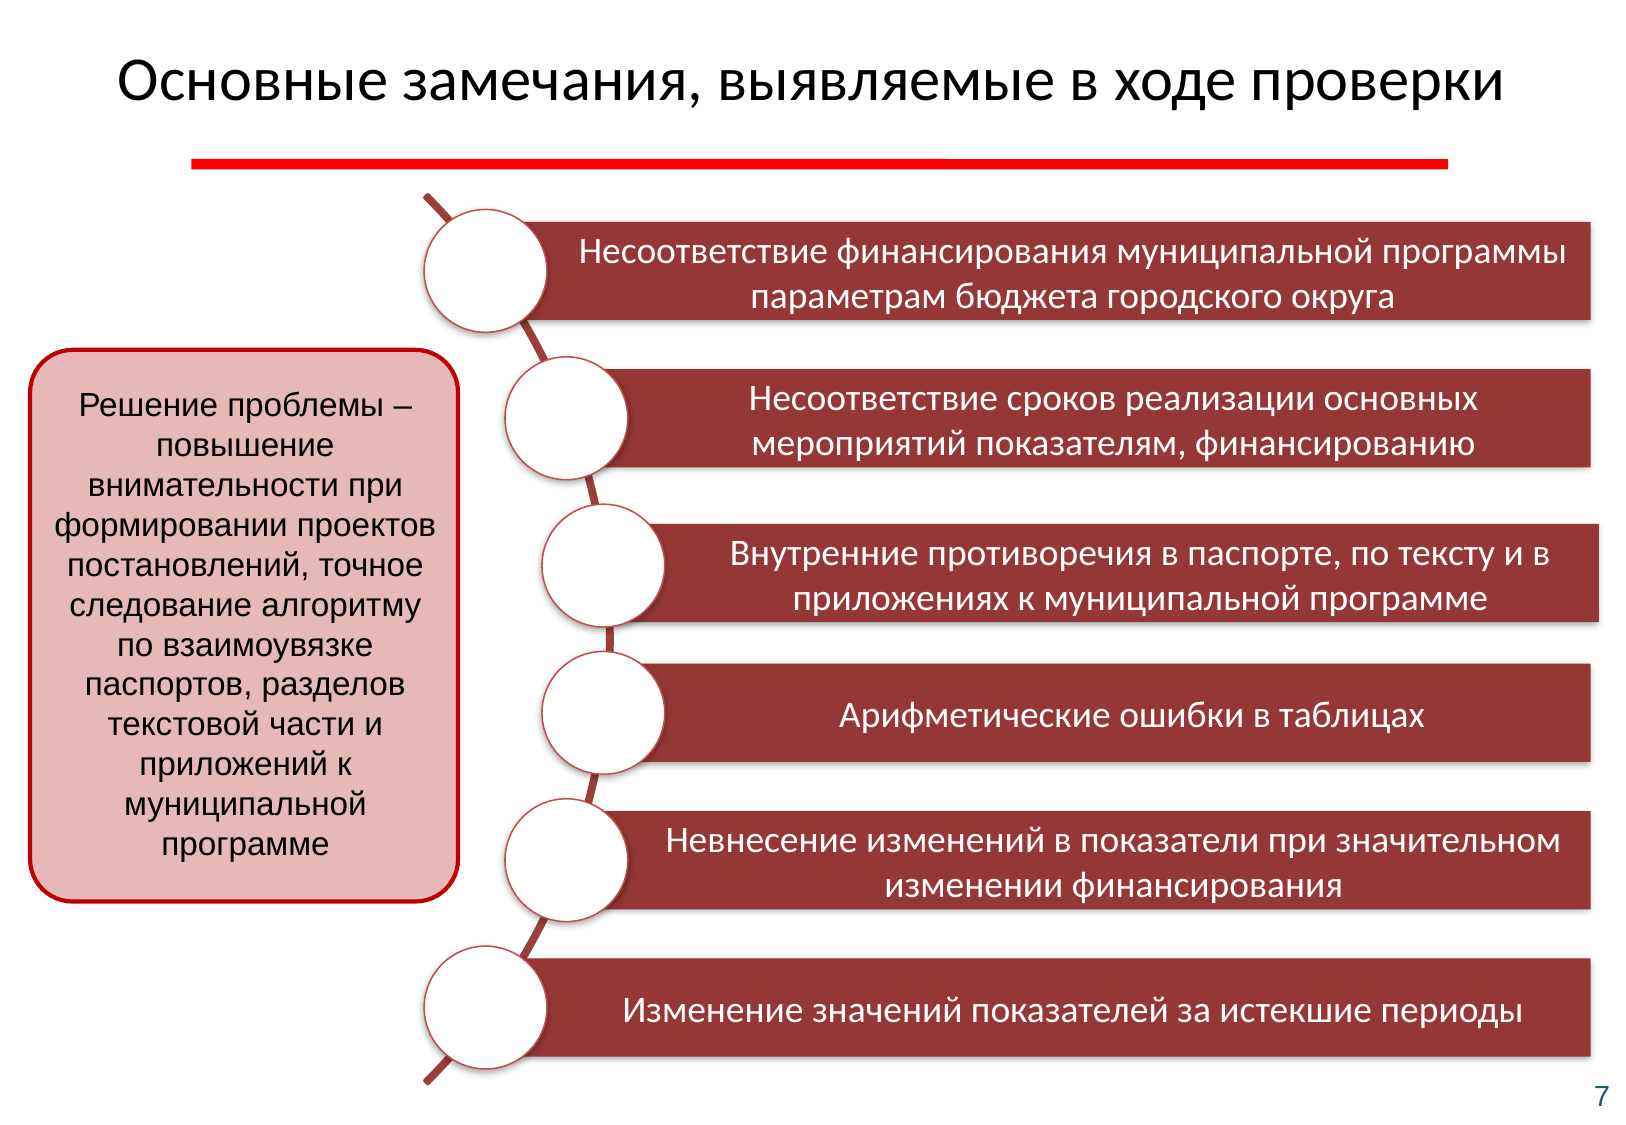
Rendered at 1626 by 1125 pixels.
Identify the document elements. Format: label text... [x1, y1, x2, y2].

text_box Основные замечания, выявляемые в ходе проверки [0, 30, 1625, 121]
text_box [27, 347, 405, 904]
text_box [410, 172, 1605, 1107]
slide_number 7 [1245, 1065, 1625, 1125]
text_box Решение проблемы – повышение внимательности при формировании проектов постановлений, точное следование алгоритму по взаимоувязке паспортов, разделов текстовой части и приложений к муниципальной программе [32, 375, 405, 870]
